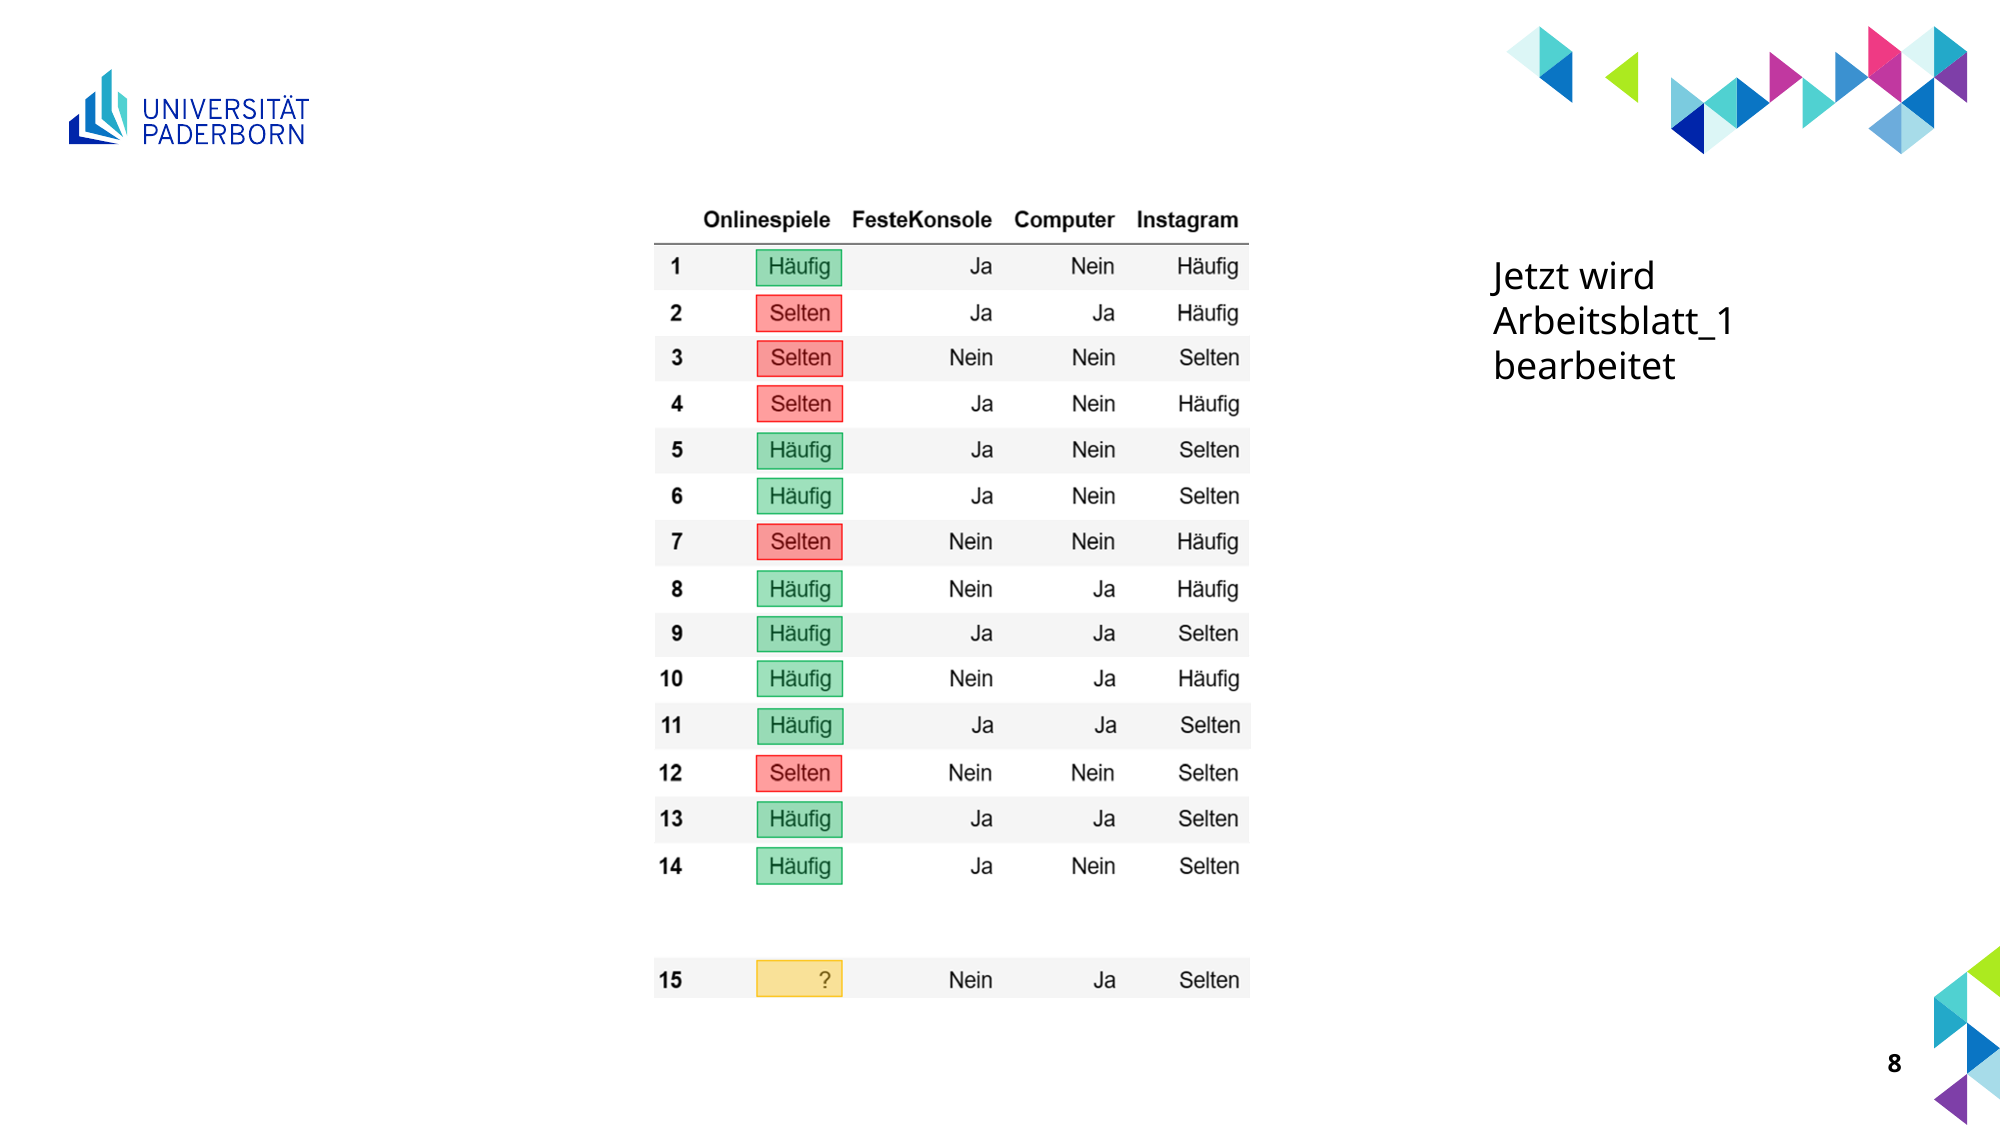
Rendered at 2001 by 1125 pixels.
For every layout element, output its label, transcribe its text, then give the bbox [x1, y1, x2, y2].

picture [654, 202, 1251, 889]
picture [654, 956, 1250, 998]
slide_number 8 [1819, 1052, 1902, 1083]
text_box Jetzt wird Arbeitsblatt_1 bearbeitet [1478, 244, 1762, 395]
